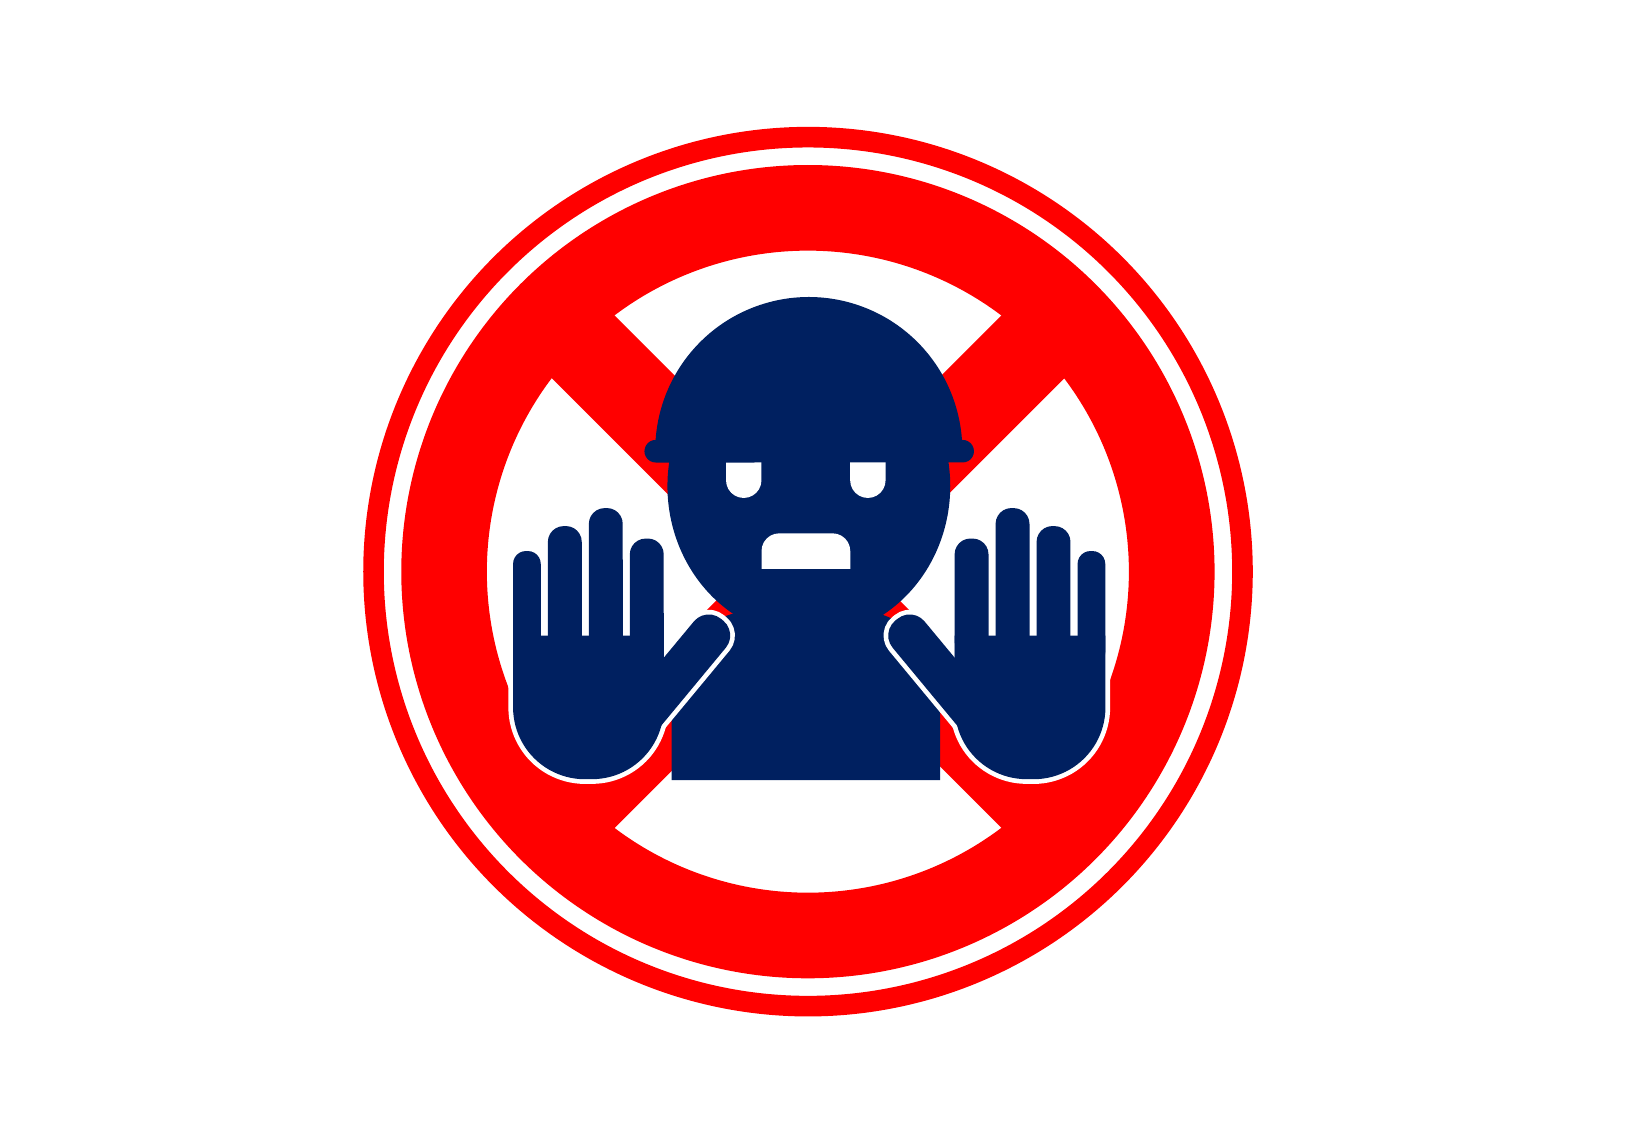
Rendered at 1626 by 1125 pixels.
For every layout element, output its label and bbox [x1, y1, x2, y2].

text_box [362, 126, 1254, 1017]
